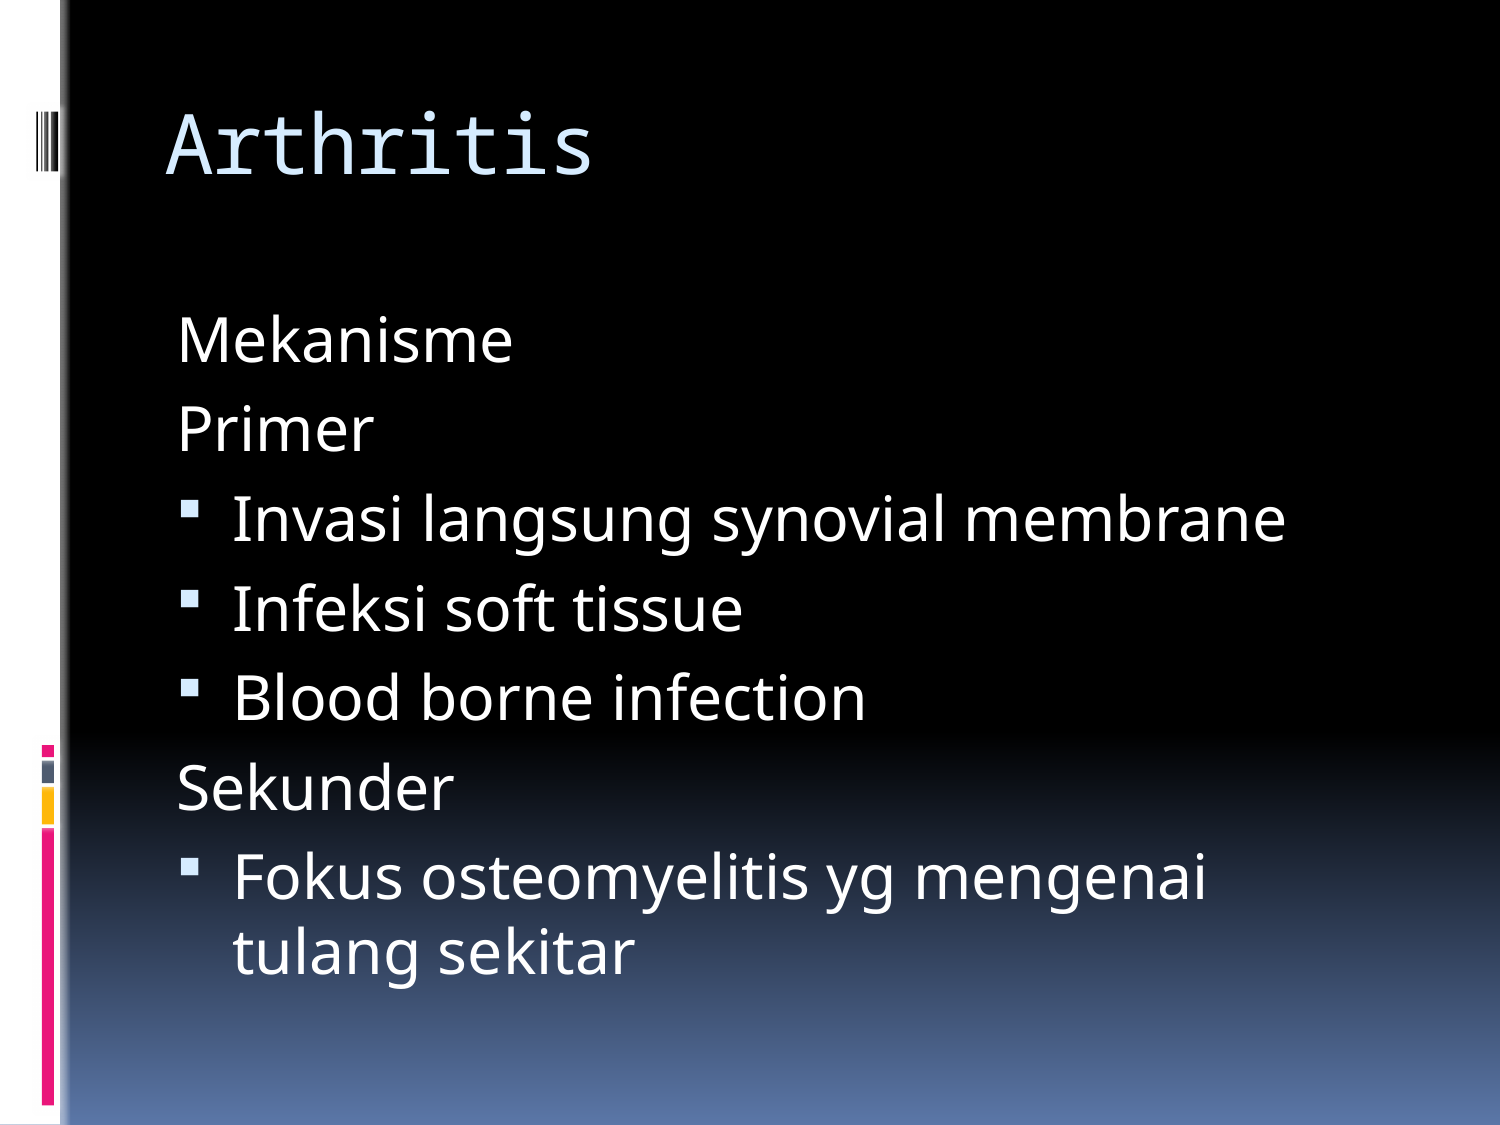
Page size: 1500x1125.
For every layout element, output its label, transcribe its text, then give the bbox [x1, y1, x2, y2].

title Arthritis [150, 83, 1425, 234]
list Mekanisme Primer Invasi langsung synovial membrane Infeksi soft tissue Blood borne infection Sekunder Fokus osteomyelitis yg mengenai tulang sekitar [150, 292, 1425, 1043]
